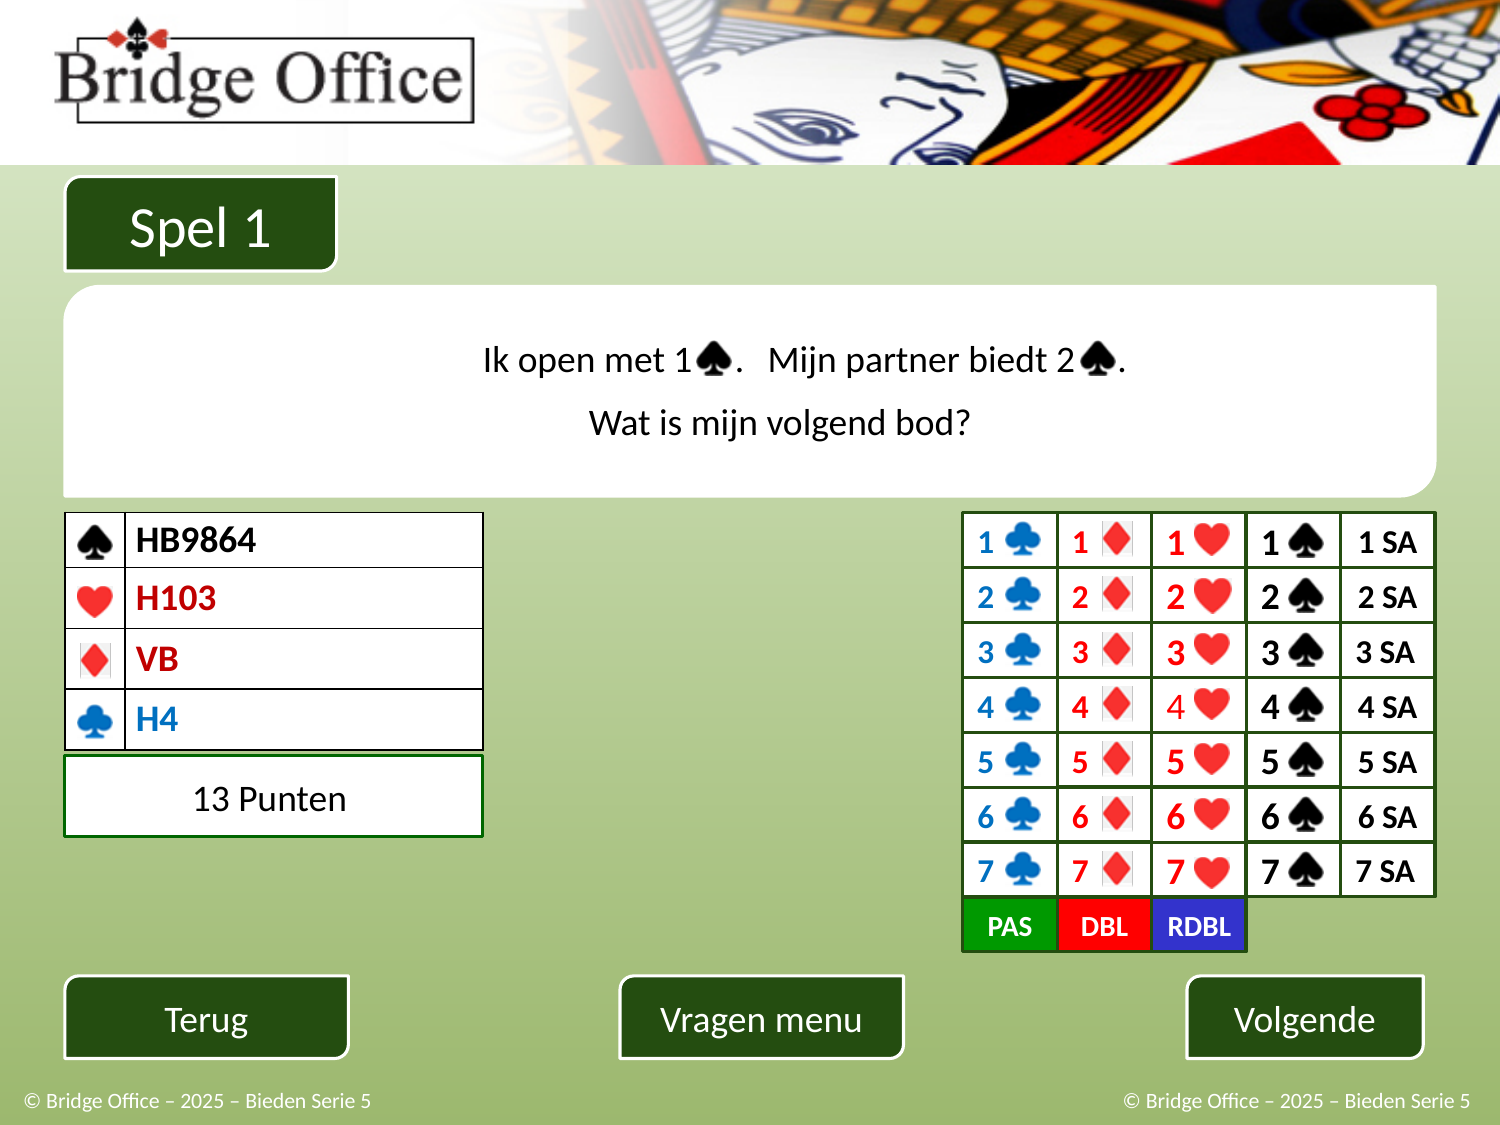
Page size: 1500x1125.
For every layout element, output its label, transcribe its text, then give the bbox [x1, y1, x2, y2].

text_box [63, 284, 1437, 498]
table_header [66, 513, 124, 567]
text_box 3 [1245, 621, 1339, 676]
picture [1288, 741, 1324, 778]
text_box 7 [1150, 841, 1245, 898]
text_box 1 [1059, 511, 1153, 569]
text_box 1 [1153, 511, 1245, 569]
text_box 7 [961, 841, 1056, 896]
picture [1288, 851, 1324, 887]
picture [1004, 521, 1041, 558]
picture [1099, 741, 1135, 778]
text_box RDBL [1153, 898, 1248, 953]
text_box 7 [1245, 841, 1339, 898]
text_box PAS [961, 896, 1059, 953]
text_box Ik open met 1 . [468, 327, 788, 388]
picture [77, 524, 114, 561]
picture [1099, 796, 1135, 833]
text_box 2 [1245, 569, 1339, 621]
picture [1099, 631, 1135, 668]
picture [1288, 686, 1324, 723]
picture [77, 585, 114, 618]
table_cell H103 [126, 568, 482, 628]
picture [1288, 576, 1324, 613]
text_box 6 SA [1339, 786, 1437, 844]
text_box 3 [1056, 621, 1150, 676]
picture [1004, 741, 1041, 778]
text_box 3 [1150, 621, 1245, 676]
text_box 5 SA [1339, 734, 1437, 786]
text_box DBL [1059, 898, 1153, 953]
text_box 13 Punten [63, 754, 484, 838]
picture [1004, 796, 1041, 833]
text_box Wat is mijn volgend bod? [573, 390, 995, 451]
text_box 3 [961, 621, 1056, 676]
text_box Volgende [1185, 974, 1425, 1061]
text_box 1 SA [1342, 511, 1437, 569]
text_box © Bridge Office – 2025 – Bieden Serie 5 [1107, 1079, 1500, 1121]
picture [1079, 340, 1116, 376]
picture [1288, 521, 1325, 558]
picture [77, 643, 114, 679]
text_box 7 [1056, 841, 1150, 898]
text_box 6 [1150, 786, 1245, 841]
picture [1099, 521, 1135, 558]
text_box 4 [961, 676, 1059, 734]
picture [1194, 633, 1230, 666]
picture [0, 0, 1500, 166]
text_box 2 SA [1339, 569, 1437, 621]
picture [1099, 686, 1135, 723]
text_box 6 [1245, 786, 1339, 841]
picture [1004, 851, 1041, 887]
picture [1288, 631, 1324, 668]
text_box 5 [1059, 734, 1153, 786]
picture [1099, 851, 1135, 887]
text_box Mijn partner biedt 2 . [752, 327, 1145, 387]
text_box 2 [961, 569, 1056, 621]
text_box 5 [1248, 734, 1339, 786]
picture [1193, 523, 1230, 556]
picture [1004, 686, 1041, 723]
table_cell VB [126, 629, 482, 688]
picture [1004, 631, 1041, 668]
picture [1193, 688, 1230, 721]
text_box © Bridge Office – 2025 – Bieden Serie 5 [8, 1079, 393, 1121]
table_header HB9864 [126, 513, 482, 567]
table_cell [66, 629, 124, 688]
text_box 5 [1153, 734, 1248, 786]
picture [1099, 576, 1135, 613]
table_cell [66, 568, 124, 628]
text_box 2 [1056, 569, 1153, 621]
table_cell [66, 690, 124, 749]
picture [1193, 578, 1232, 614]
text_box Vragen menu [618, 974, 906, 1061]
text_box 4 [1059, 676, 1150, 734]
text_box 1 [961, 511, 1059, 569]
picture [1193, 798, 1230, 830]
text_box 3 SA [1339, 621, 1437, 676]
text_box 2 [1153, 569, 1245, 621]
picture [1193, 743, 1230, 776]
text_box 4 [1245, 676, 1339, 734]
text_box Terug [63, 974, 350, 1061]
picture [77, 703, 114, 740]
text_box 6 [1056, 786, 1150, 841]
text_box 6 [961, 786, 1056, 841]
text_box Spel 1 [63, 179, 339, 273]
text_box 4 [1150, 676, 1245, 734]
text_box 5 [961, 734, 1059, 786]
picture [696, 340, 733, 377]
picture [1288, 796, 1324, 832]
table_cell H4 [126, 690, 482, 749]
text_box 4 SA [1339, 676, 1437, 734]
text_box 1 [1245, 511, 1342, 569]
text_box 7 SA [1339, 844, 1437, 898]
picture [1193, 857, 1230, 890]
picture [1004, 576, 1041, 613]
